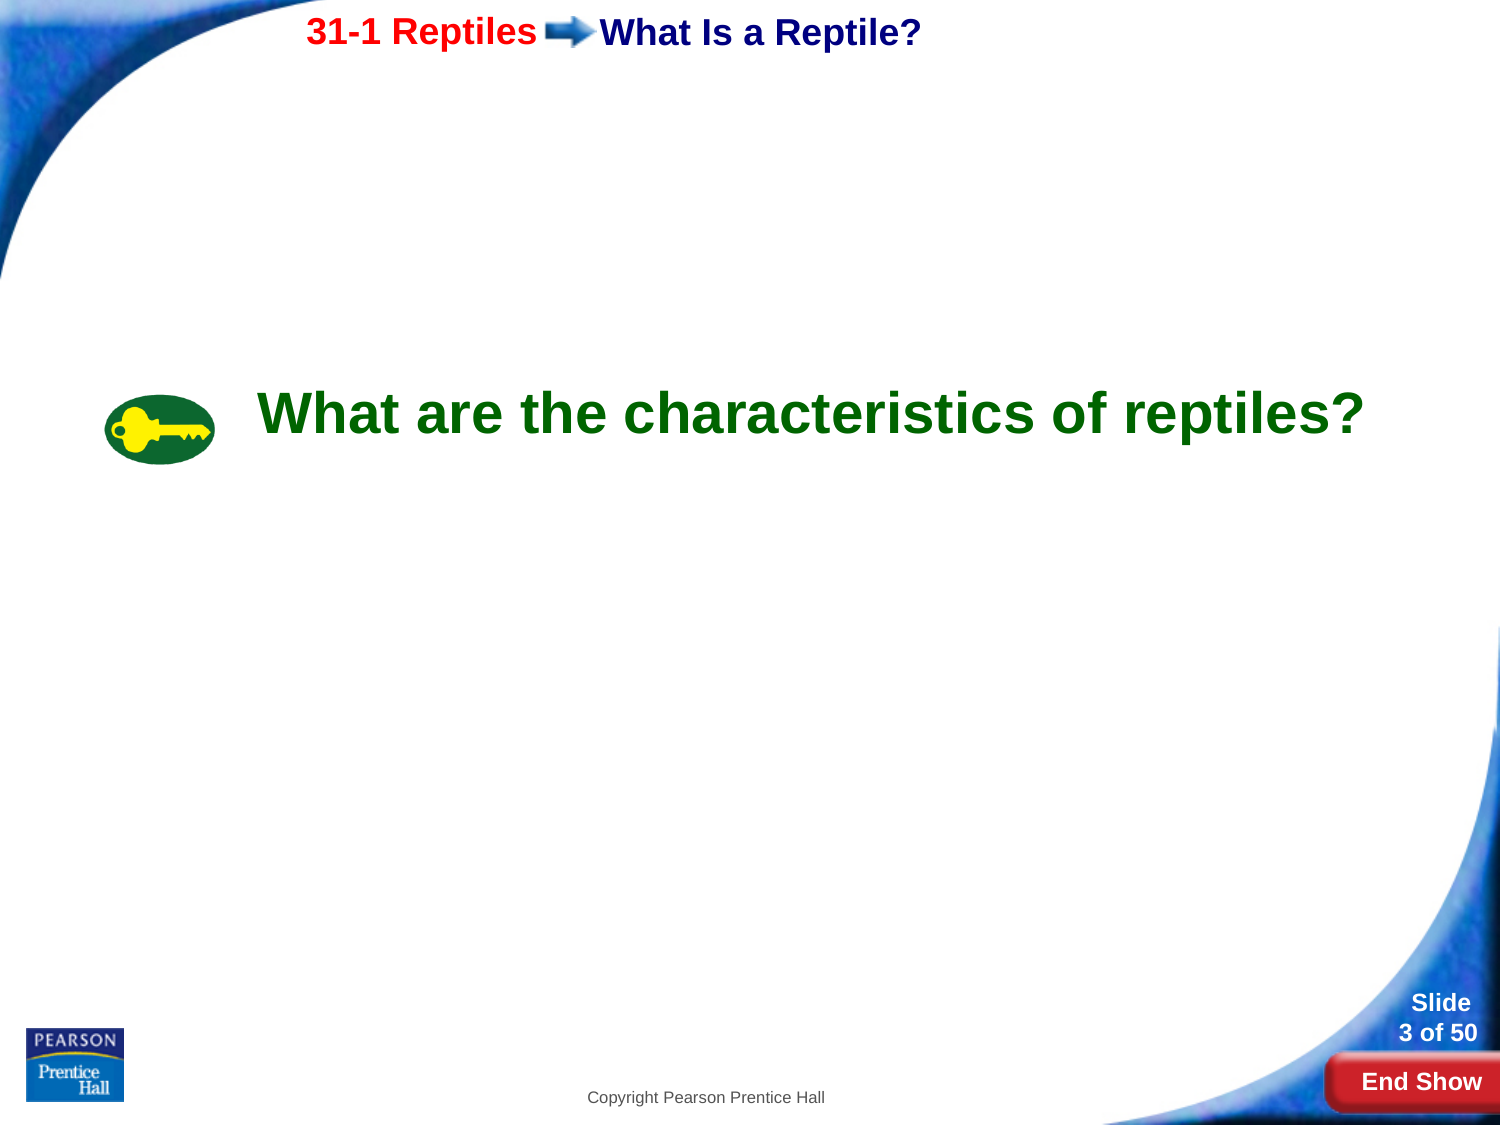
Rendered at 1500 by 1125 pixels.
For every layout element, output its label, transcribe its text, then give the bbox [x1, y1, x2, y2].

list What are the characteristics of reptiles? [44, 179, 1500, 938]
picture [0, 0, 1500, 1125]
title What Is a Reptile? [584, 0, 1254, 76]
footer Copyright Pearson Prentice Hall [468, 1078, 945, 1105]
